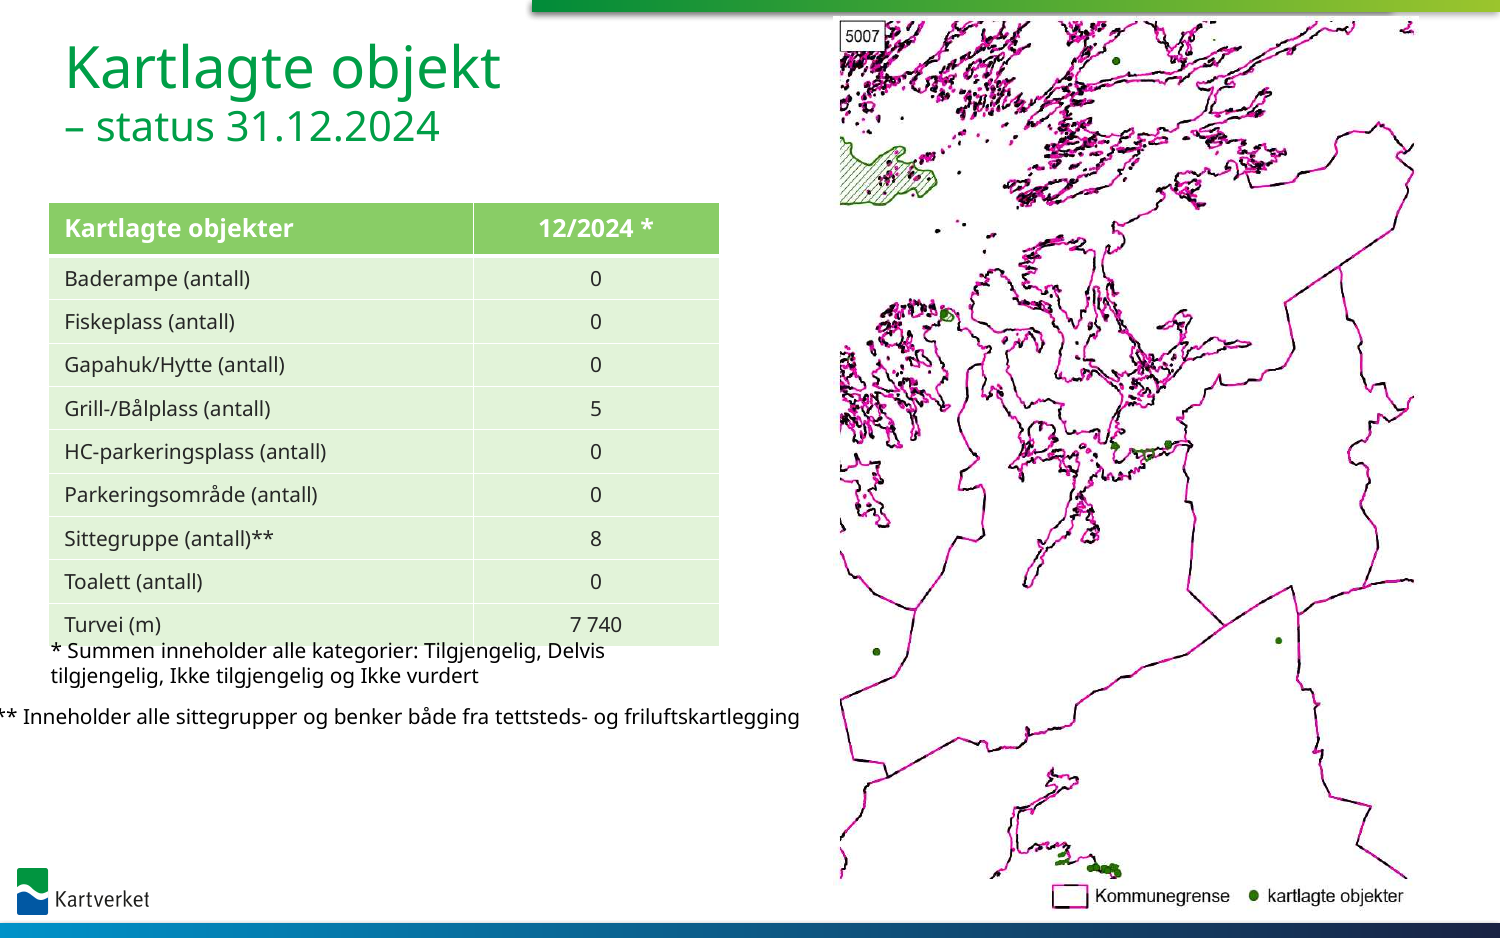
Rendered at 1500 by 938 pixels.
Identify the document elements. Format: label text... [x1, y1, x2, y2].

text_box * Summen inneholder alle kategorier: Tilgjengelig, Delvis tilgjengelig, Ikke tilgjengelig og Ikke vurdert [35, 630, 721, 696]
table_cell Gapahuk/Hytte (antall) [49, 344, 473, 386]
table_cell 0 [474, 474, 719, 516]
table_cell 8 [474, 517, 719, 559]
table_cell 0 [474, 430, 719, 473]
table_cell Turvei (m) [49, 604, 473, 630]
table_cell 0 [474, 560, 719, 603]
table_cell 0 [474, 258, 719, 299]
table_cell Baderampe (antall) [49, 258, 473, 299]
table_cell 0 [474, 300, 719, 343]
text_box ** Inneholder alle sittegrupper og benker både fra tettsteds- og friluftskartlegging [0, 696, 815, 736]
table_cell HC-parkeringsplass (antall) [49, 430, 473, 473]
table_cell 5 [474, 387, 719, 429]
table_cell Grill-/Bålplass (antall) [49, 387, 473, 429]
table_cell Toalett (antall) [49, 560, 473, 603]
table_cell 7 740 [474, 604, 719, 630]
table_cell 0 [474, 344, 719, 386]
text_box Kartlagte objekt – status 31.12.2024 [49, 26, 828, 158]
picture [833, 16, 1419, 913]
table_cell Sittegruppe (antall)** [49, 517, 473, 559]
table_header 12/2024 * [474, 203, 719, 254]
text_box Kartlagte objekt – status 31.12.2024 [1424, 26, 1431, 158]
table_cell Fiskeplass (antall) [49, 300, 473, 343]
table_cell Parkeringsområde (antall) [49, 474, 473, 516]
table_header Kartlagte objekter [49, 203, 473, 254]
